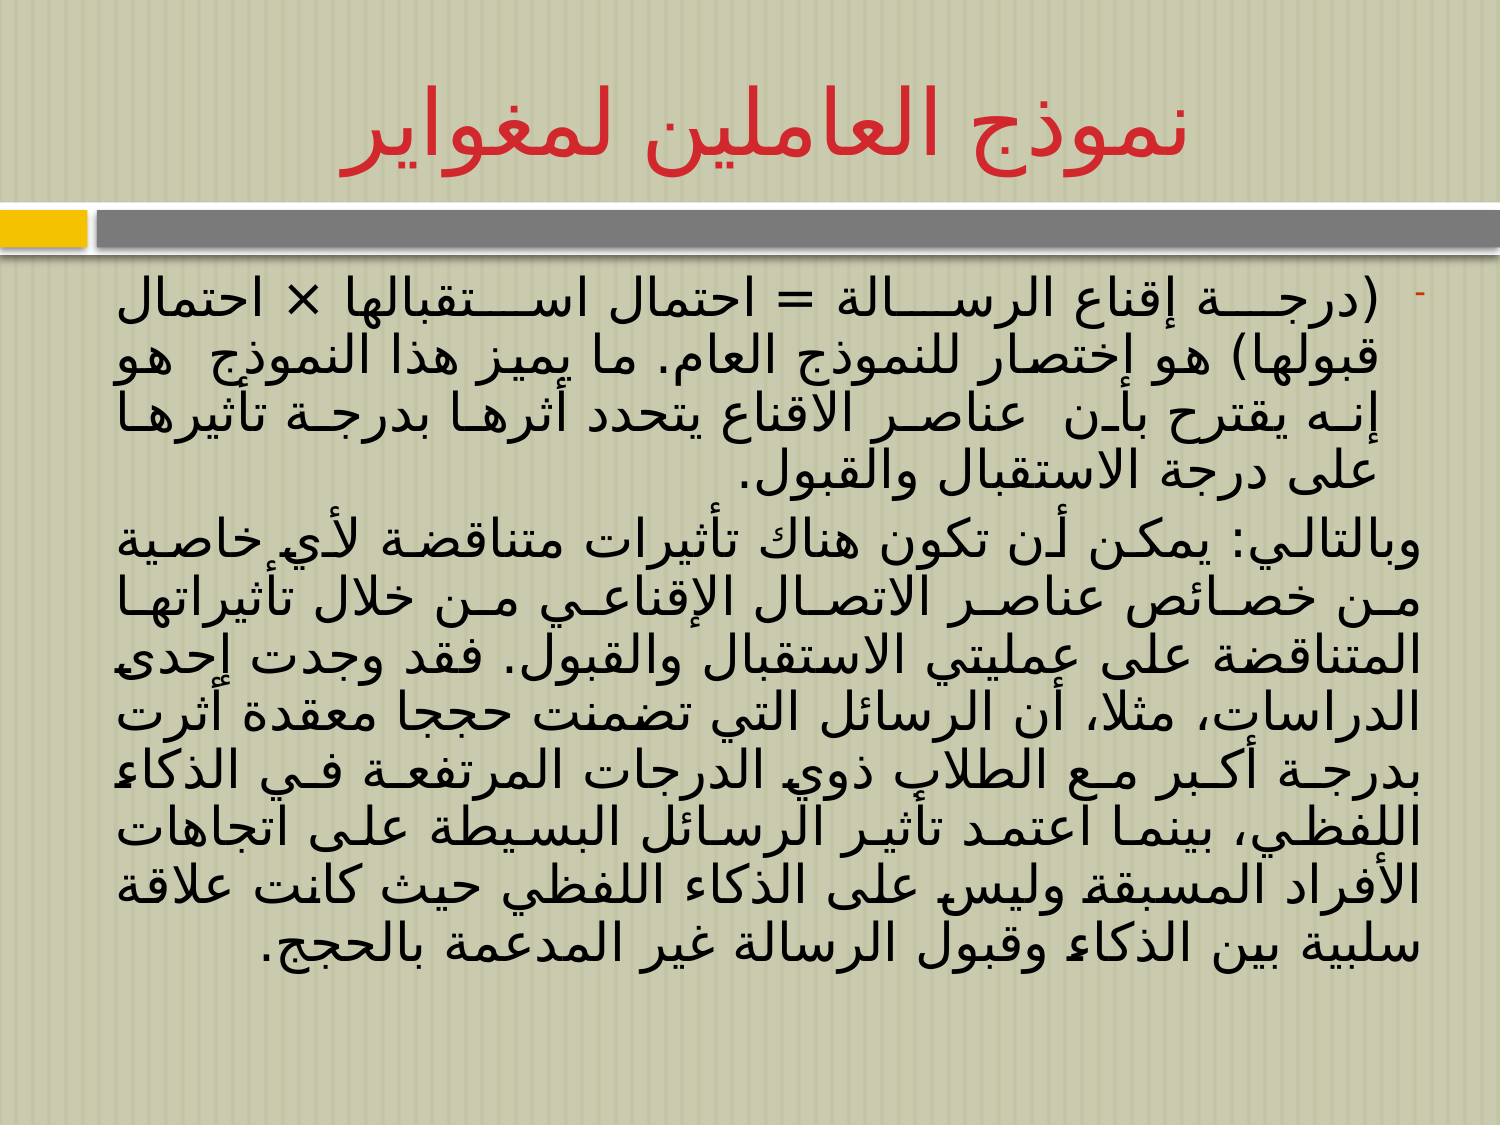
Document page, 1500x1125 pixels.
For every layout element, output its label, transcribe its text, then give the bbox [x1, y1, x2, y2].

list (درجة إقناع الرسالة = احتمال استقبالها × احتمال قبولها) هو اختصار للنموذج العام. ما يميز هذا النموذج هو إنه يقترح بأن عناصر الاقناع يتحدد أثرها بدرجة تأثيرها على درجة الاستقبال والقبول. وبالتالي: يمكن أن تكون هناك تأثيرات متناقضة لأي خاصية من خصائص عناصر الاتصال الإقناعي من خلال تأثيراتها المتناقضة على عمليتي الاستقبال والقبول. فقد وجدت إحدى الدراسات، مثلا، أن الرسائل التي تضمنت حججا معقدة أثرت بدرجة أكبر مع الطلاب ذوي الدرجات المرتفعة في الذكاء اللفظي، بينما اعتمد تأثير الرسائل البسيطة على اتجاهات الأفراد المسبقة وليس على الذكاء اللفظي حيث كانت علاقة سلبية بين الذكاء وقبول الرسالة غير المدعمة بالحجج. [100, 262, 1438, 1000]
title نموذج العاملين لمغواير [100, 37, 1438, 200]
